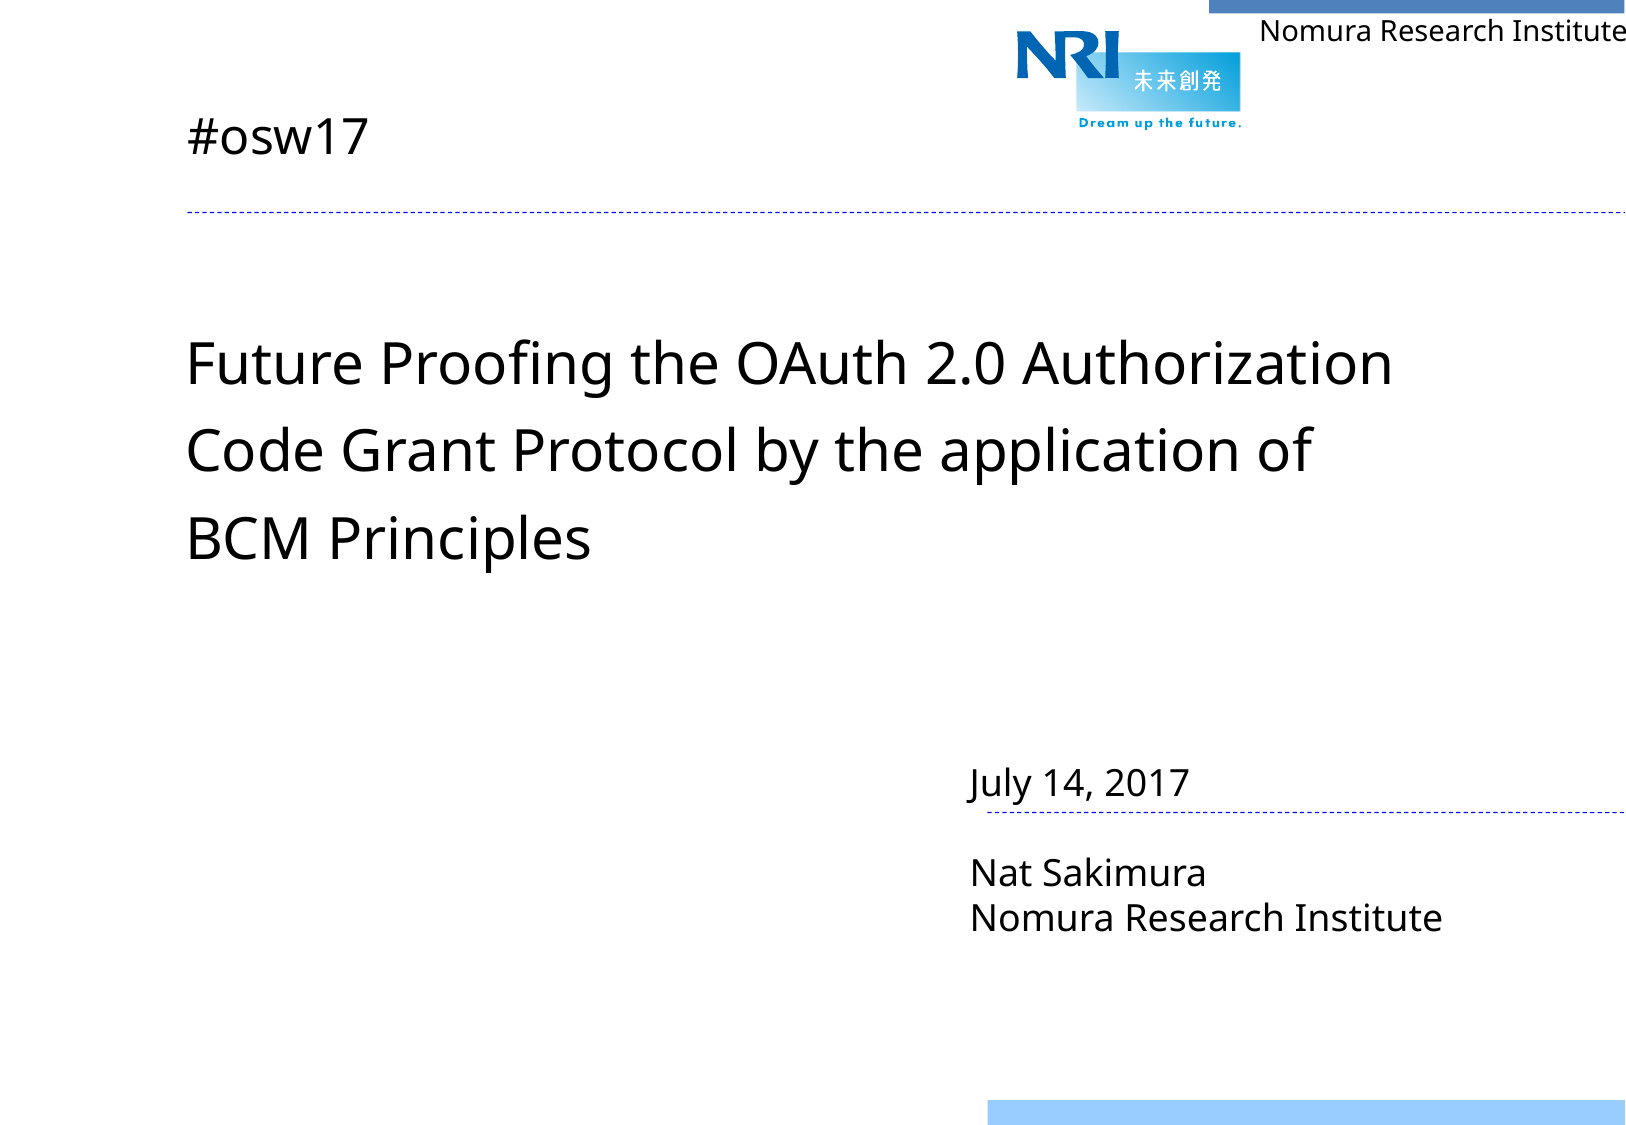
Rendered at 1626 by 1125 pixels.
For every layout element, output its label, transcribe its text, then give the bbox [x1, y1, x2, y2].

subtitle #osw17 [187, 74, 898, 201]
text_box July 14, 2017 Nat Sakimura Nomura Research Institute [954, 751, 1459, 947]
picture [1076, 52, 1241, 112]
title Future Proofing the OAuth 2.0 Authorization Code Grant Protocol by the application of BCM Principles [184, 255, 1436, 625]
